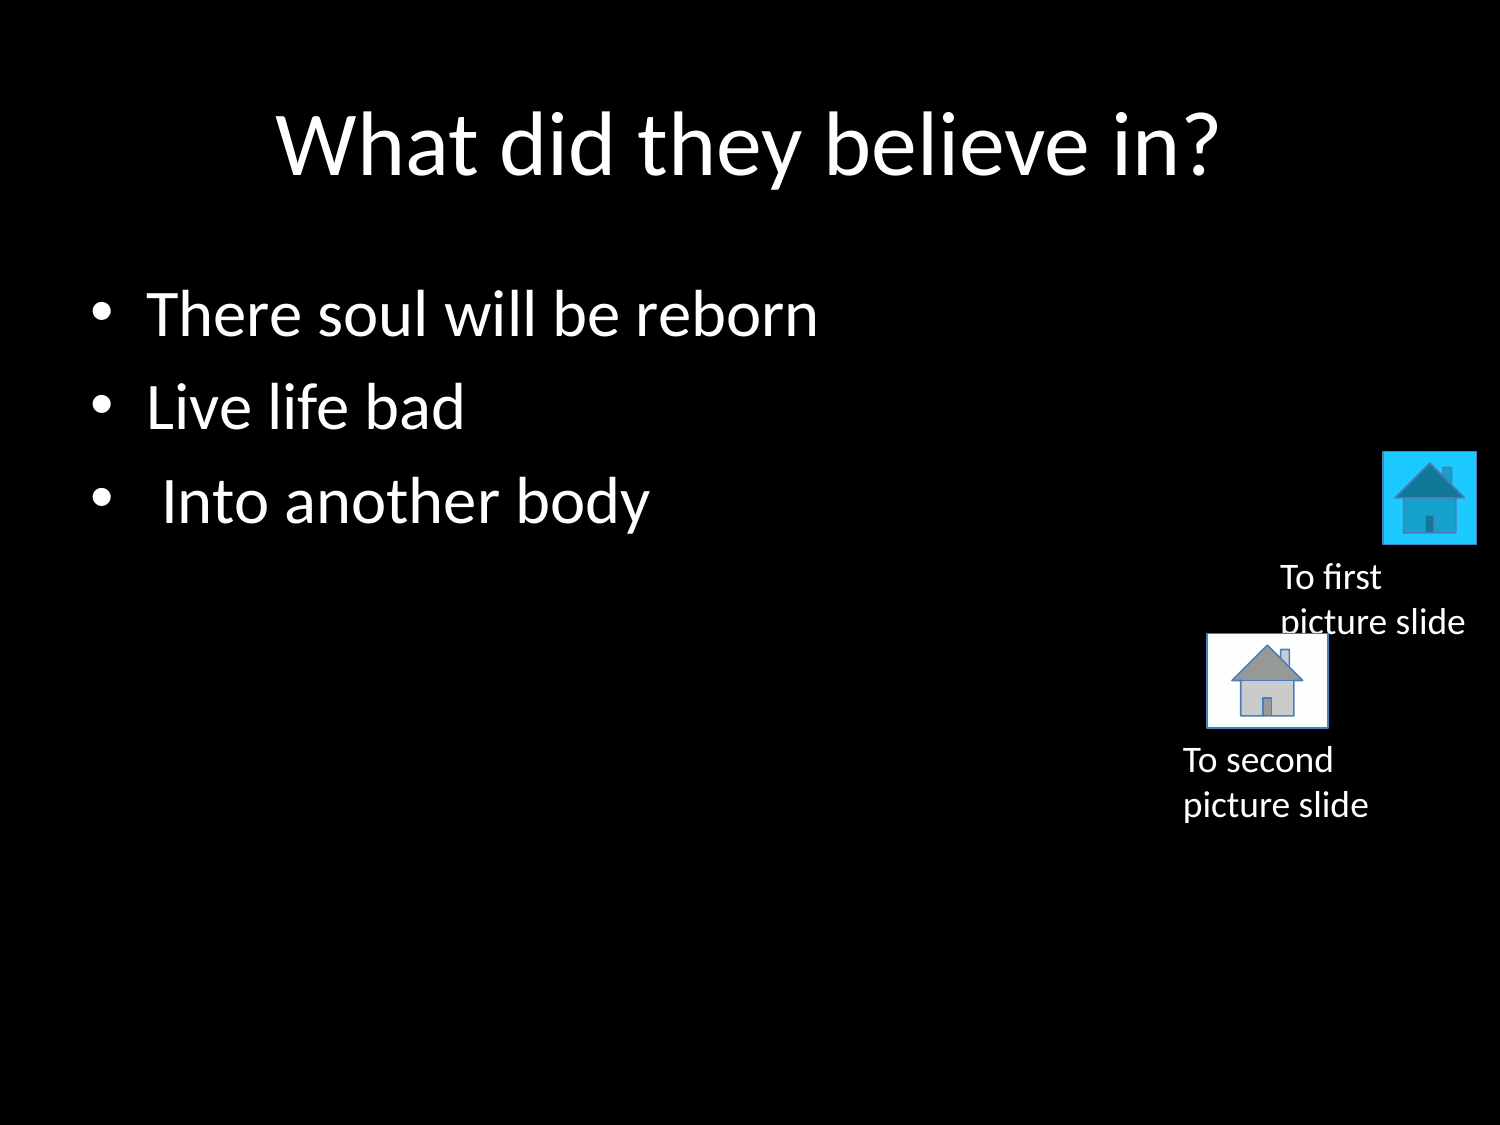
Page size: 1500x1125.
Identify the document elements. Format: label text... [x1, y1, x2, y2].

text_box [1382, 451, 1477, 544]
text_box To second picture slide [1168, 727, 1425, 833]
list There soul will be reborn Live life bad Into another body [75, 262, 1425, 1005]
text_box [1206, 633, 1329, 727]
title What did they believe in? [75, 45, 1425, 233]
text_box To first picture slide [1265, 544, 1500, 650]
